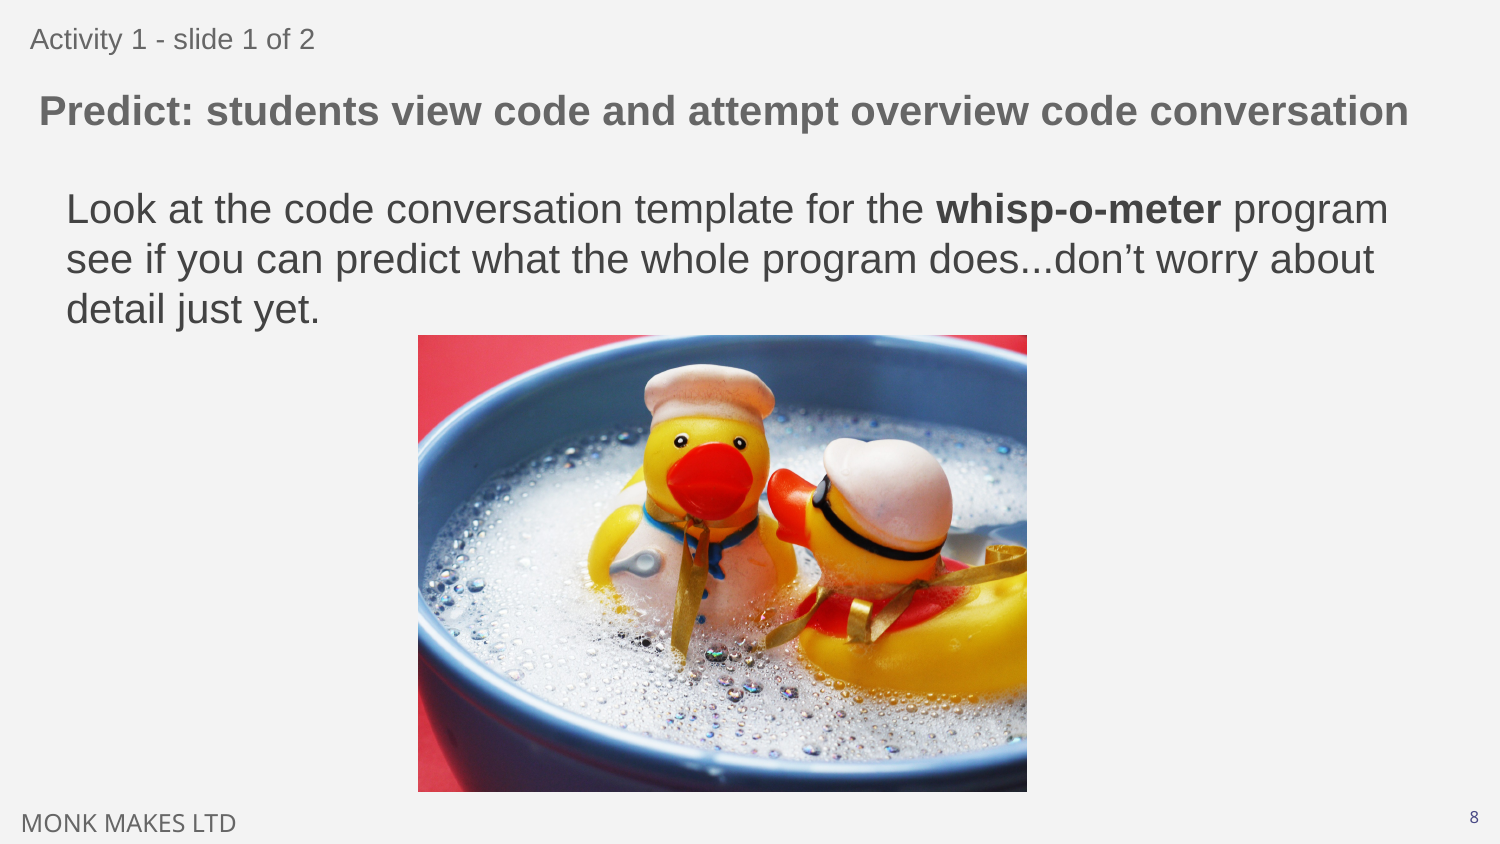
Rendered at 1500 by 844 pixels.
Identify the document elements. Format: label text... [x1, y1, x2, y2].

slide_number ‹#› [1448, 792, 1500, 844]
text_box Look at the code conversation template for the whisp-o-meter program see if you can predict what the whole program does...don’t worry about detail just yet. [51, 166, 1438, 318]
picture [418, 335, 1027, 793]
title Predict: students view code and attempt overview code conversation [24, 52, 1477, 167]
subtitle Activity 1 - slide 1 of 2 [14, 0, 1500, 52]
